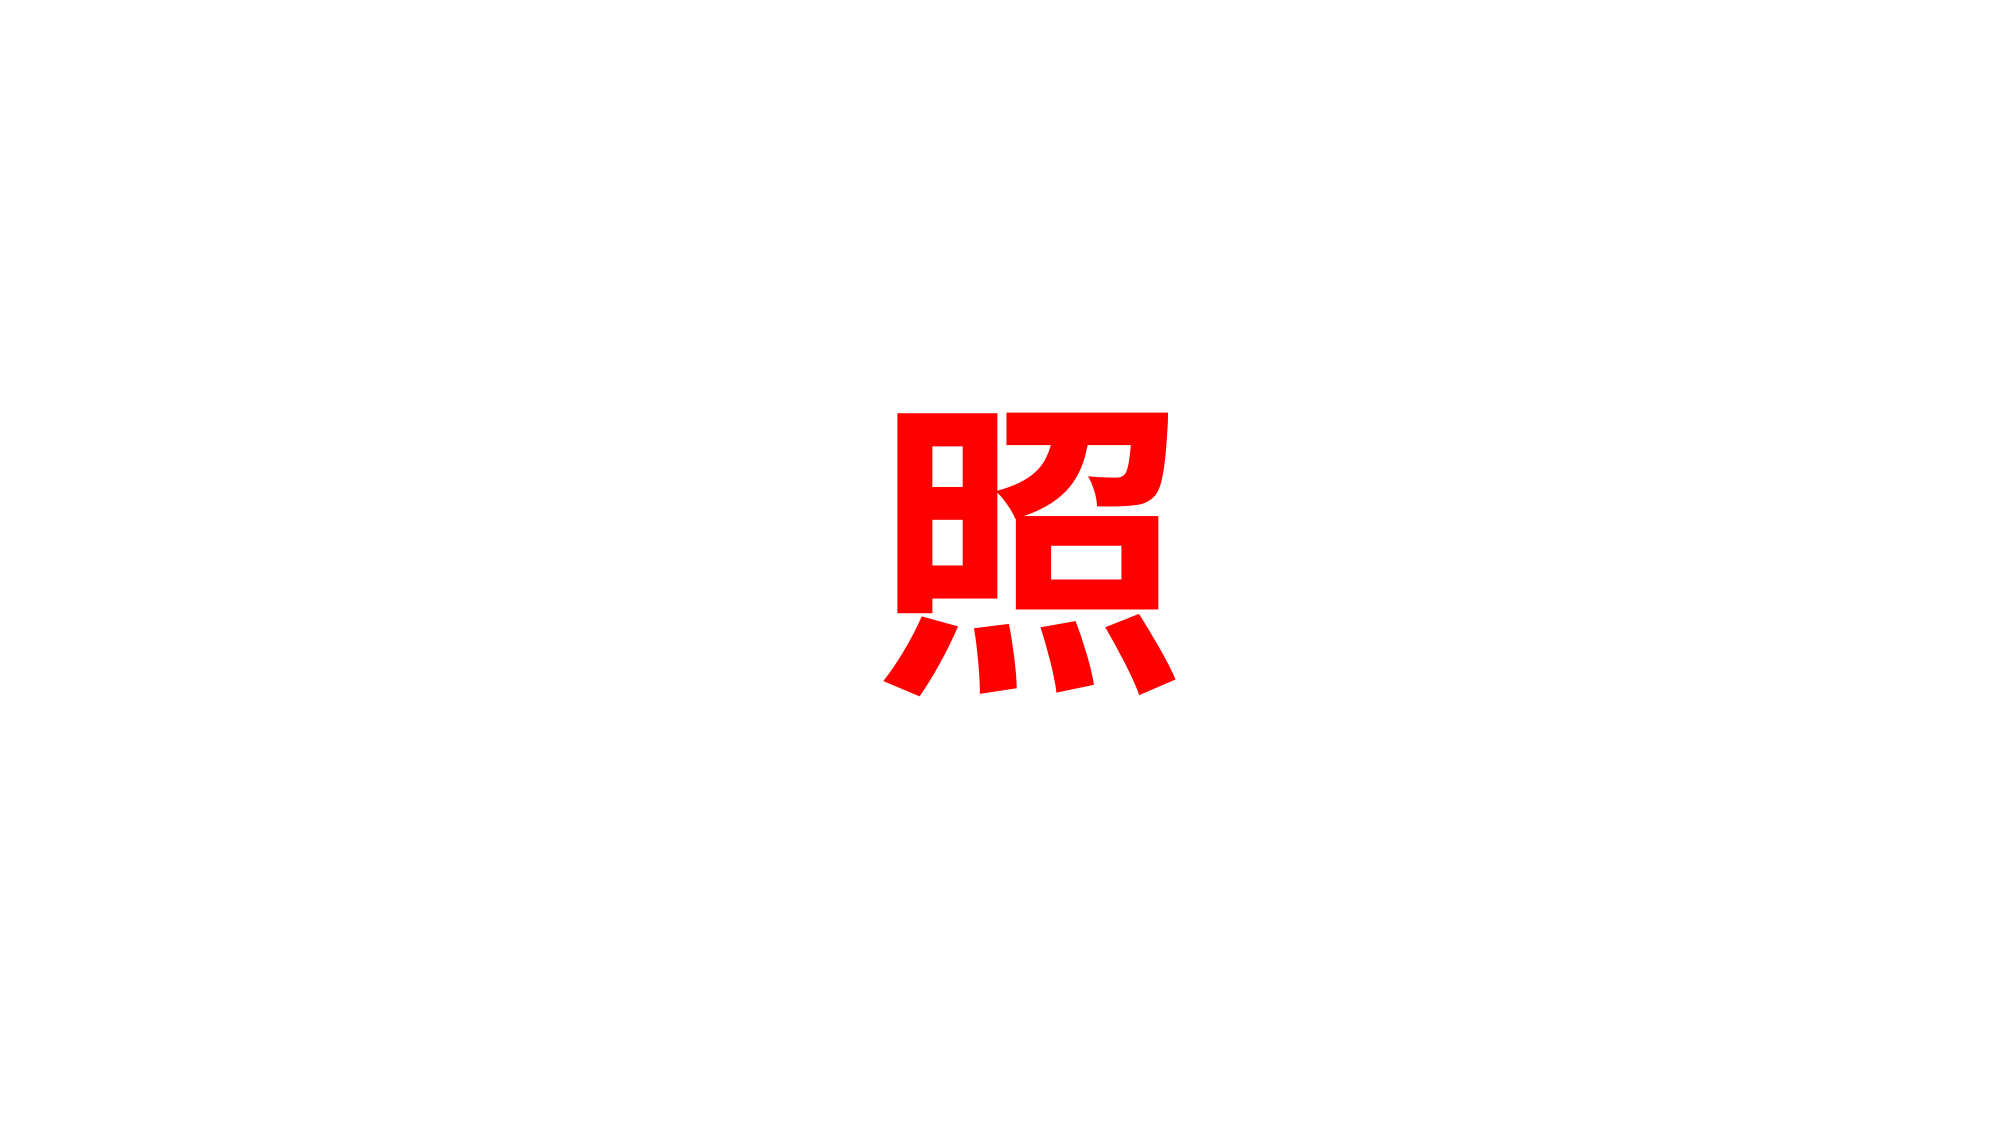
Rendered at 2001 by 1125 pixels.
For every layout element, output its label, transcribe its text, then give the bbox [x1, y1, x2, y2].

text_box 照 [858, 348, 1254, 738]
